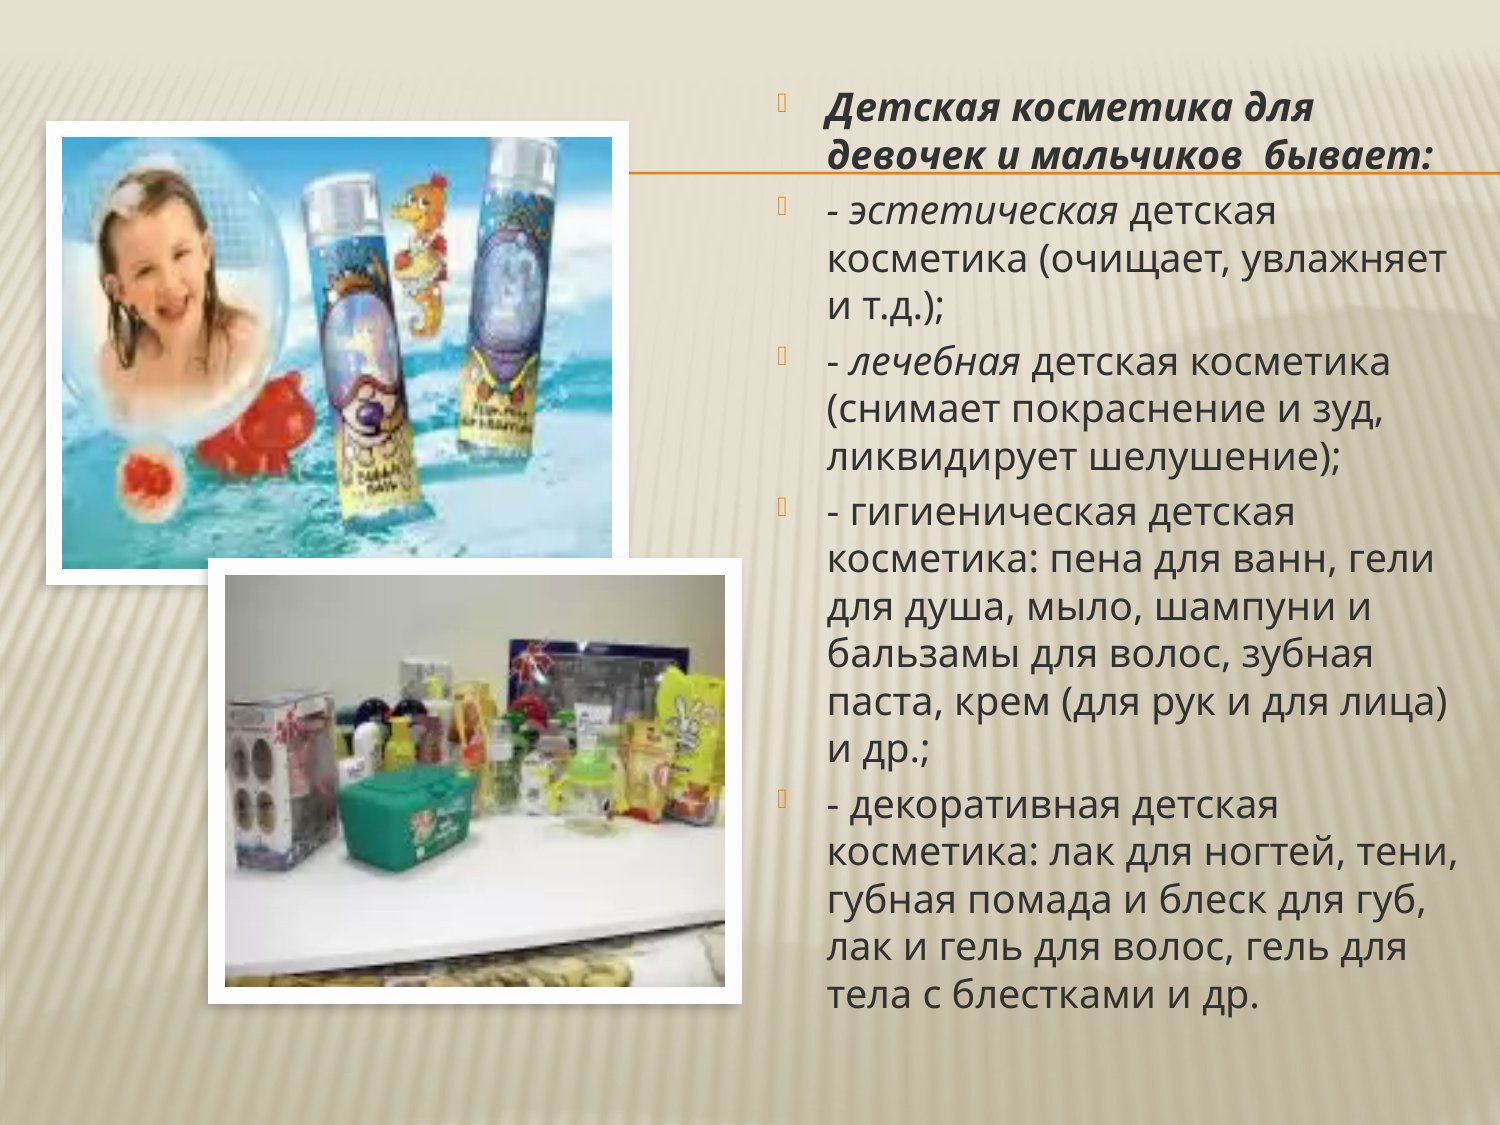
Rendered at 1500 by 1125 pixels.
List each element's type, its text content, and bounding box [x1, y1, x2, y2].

picture [224, 574, 726, 988]
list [62, 137, 613, 570]
list Детская косметика для девочек и мальчиков бывает: - эстетическая детская косметика (очищает, увлажняет и т.д.); - лечебная детская косметика (снимает покраснение и зуд, ликвидирует шелушение); - гигиеническая детская косметика: пена для ванн, гели для душа, мыло, шампуни и бальзамы для волос, зубная паста, крем (для рук и для лица) и др.; - декоративная детская косметика: лак для ногтей, тени, губная помада и блеск для губ, лак и гель для волос, гель для тела с блестками и др. [762, 75, 1475, 1038]
